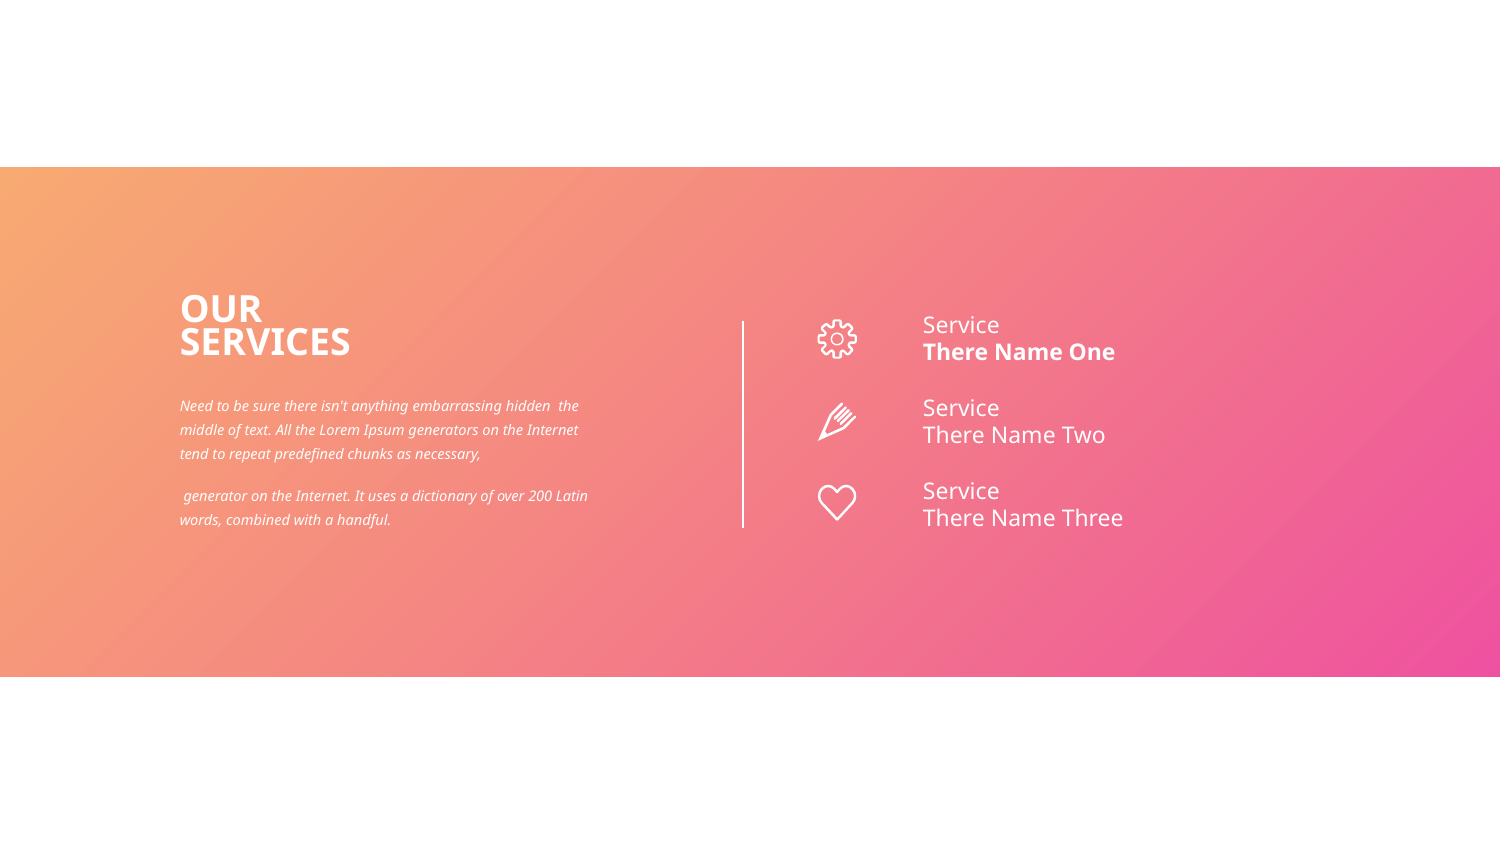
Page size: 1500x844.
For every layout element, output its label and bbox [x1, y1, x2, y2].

text_box [817, 402, 857, 442]
picture [0, 0, 1500, 844]
